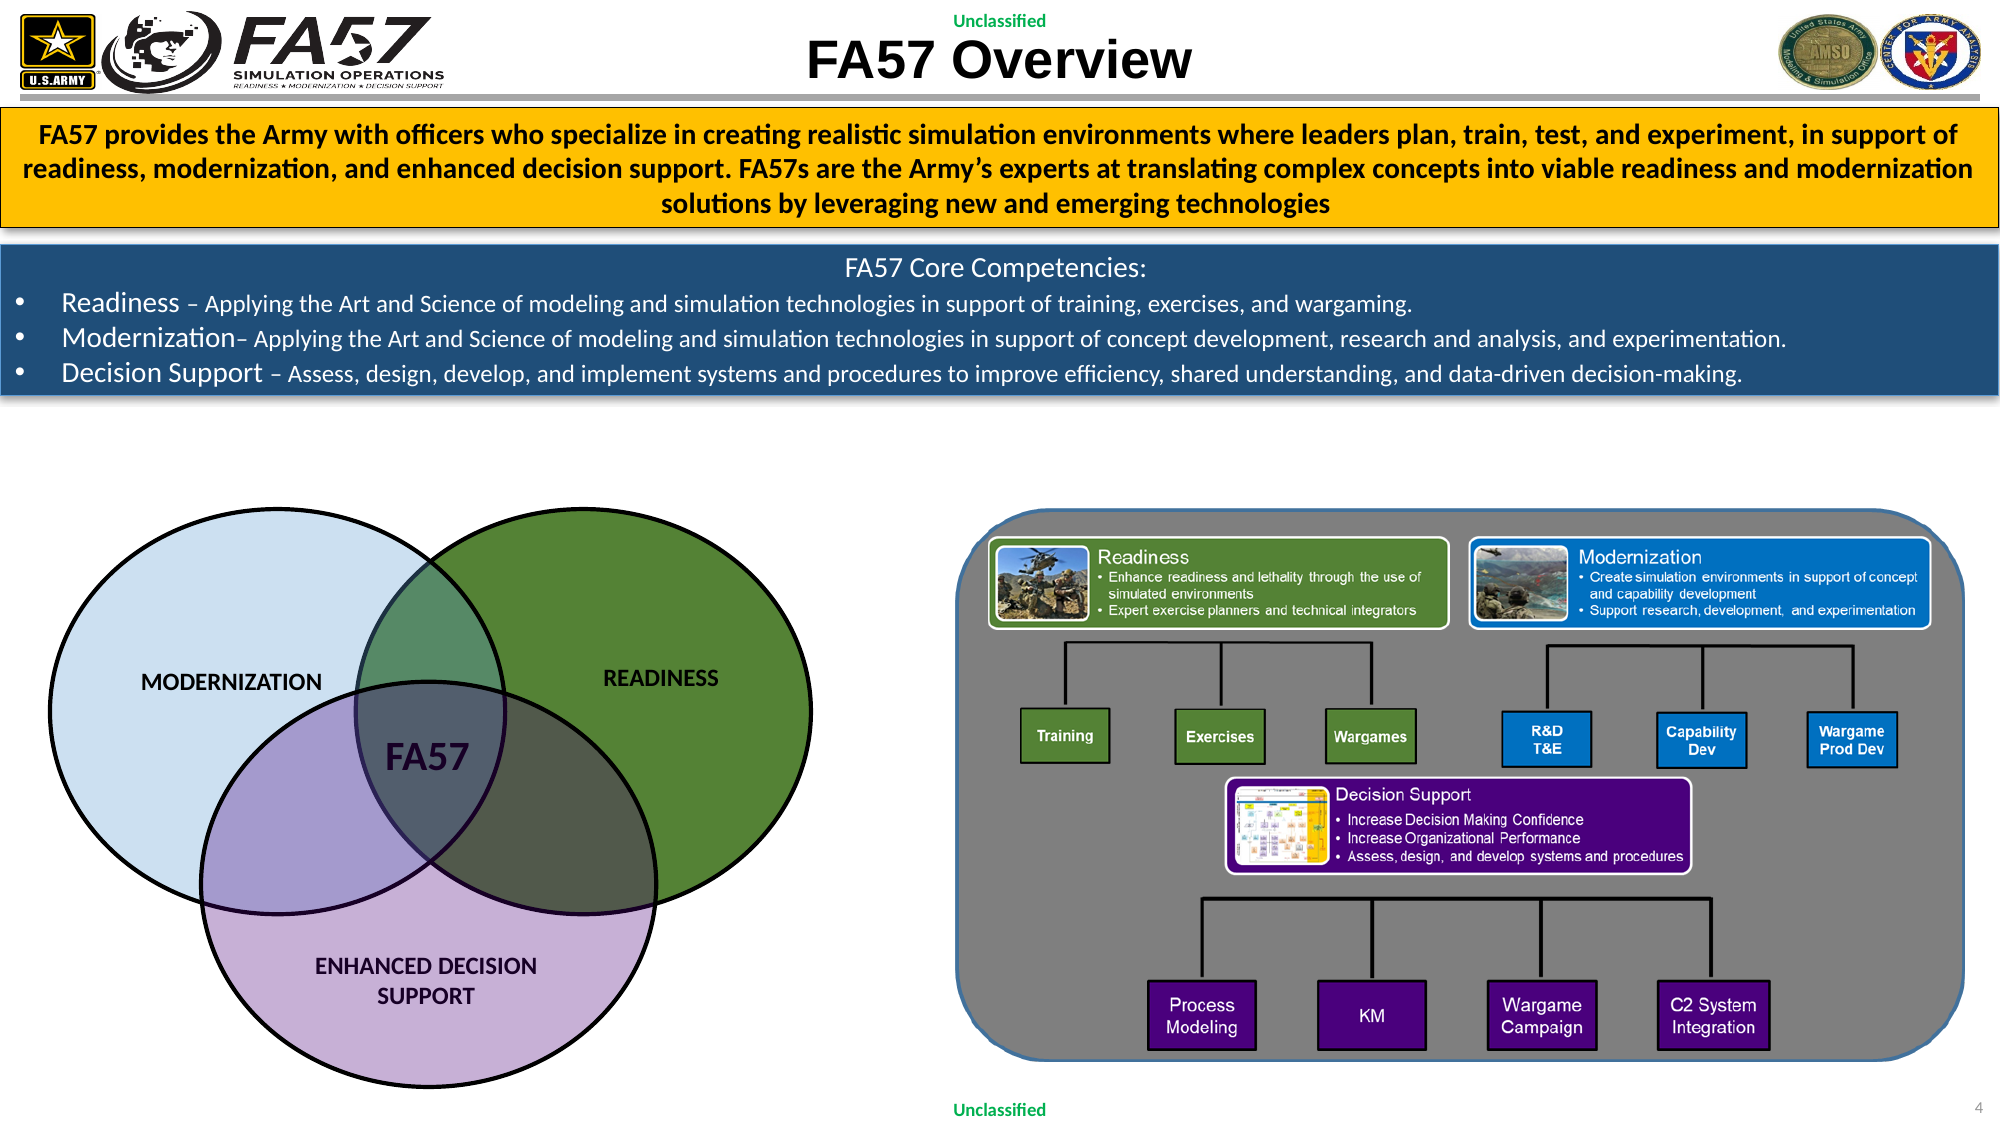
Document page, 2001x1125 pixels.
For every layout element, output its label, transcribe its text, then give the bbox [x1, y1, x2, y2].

text_box FA57 Core Competencies: Readiness – Applying the Art and Science of modeling and simulation technologies in support of training, exercises, and wargaming. Modernization– Applying the Art and Science of modeling and simulation technologies in support of concept development, research and analysis, and experimentation. Decision Support – Assess, design, develop, and implement systems and procedures to improve efficiency, shared understanding, and data-driven decision-making. [0, 244, 1999, 396]
slide_number 4 [1918, 1086, 1999, 1125]
picture [955, 508, 1965, 1063]
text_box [49, 508, 837, 1088]
picture [20, 11, 444, 94]
text_box Unclassified [905, 1, 1095, 40]
text_box FA57 provides the Army with officers who specialize in creating realistic simulation environments where leaders plan, train, test, and experiment, in support of readiness, modernization, and enhanced decision support. FA57s are the Army’s experts at translating complex concepts into viable readiness and modernization solutions by leveraging new and emerging technologies [0, 107, 1999, 228]
picture [1778, 14, 1981, 90]
text_box Unclassified [905, 1090, 1095, 1125]
title FA57 Overview [250, 0, 1750, 91]
